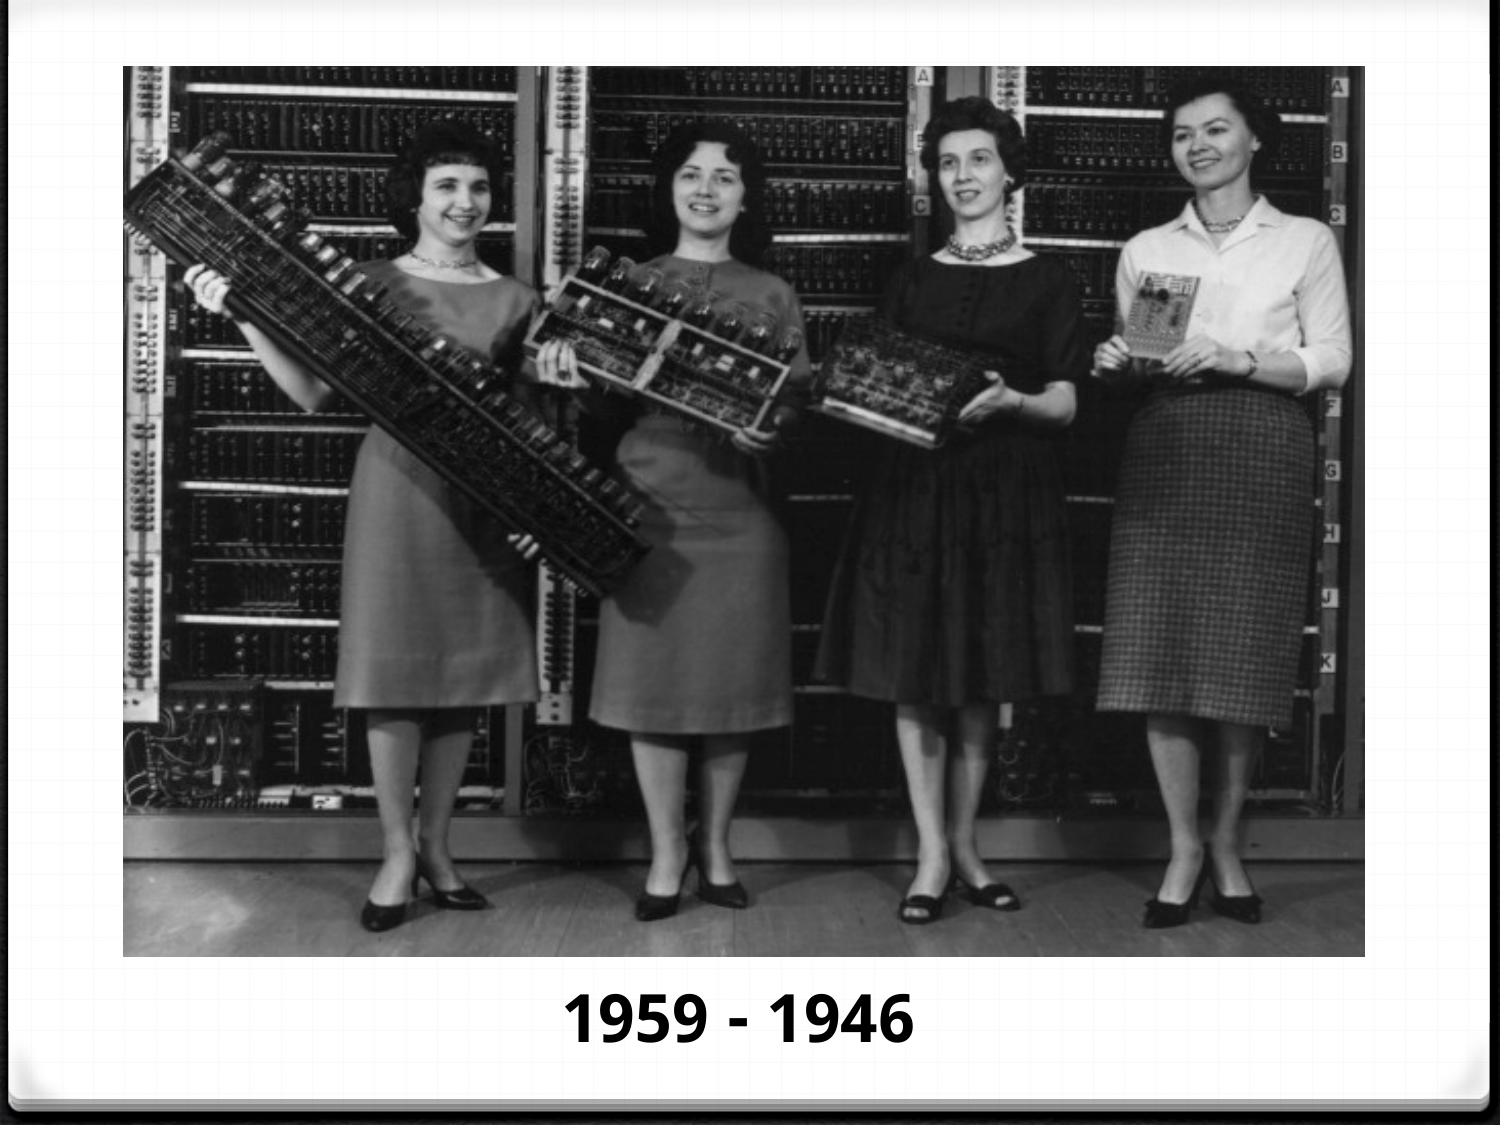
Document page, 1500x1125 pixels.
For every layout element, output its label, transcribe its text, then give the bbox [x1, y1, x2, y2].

text_box 1946 - 1959 [496, 968, 981, 1063]
picture [0, 0, 1500, 1125]
